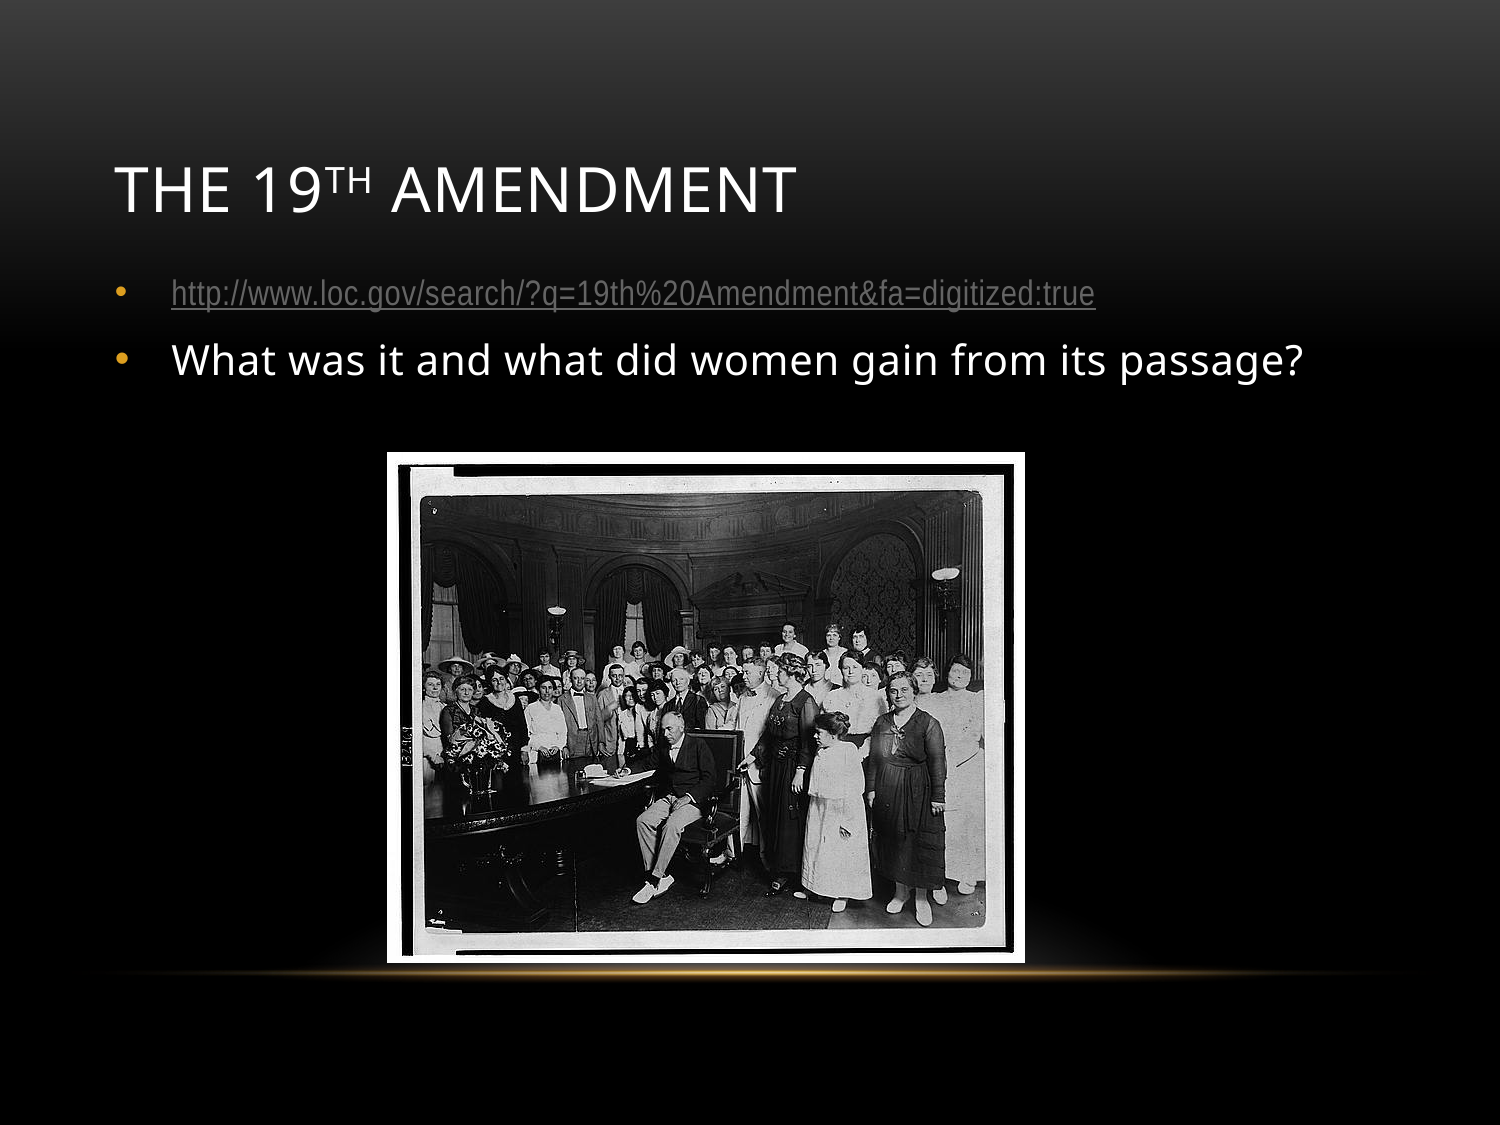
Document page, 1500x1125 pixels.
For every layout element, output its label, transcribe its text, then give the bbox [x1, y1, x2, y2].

list http://www.loc.gov/search/?q=19th%20Amendment&fa=digitized:true What was it and what did women gain from its passage? [99, 262, 1400, 938]
title The 19th Amendment [99, 45, 1400, 233]
picture [0, 0, 1500, 1125]
